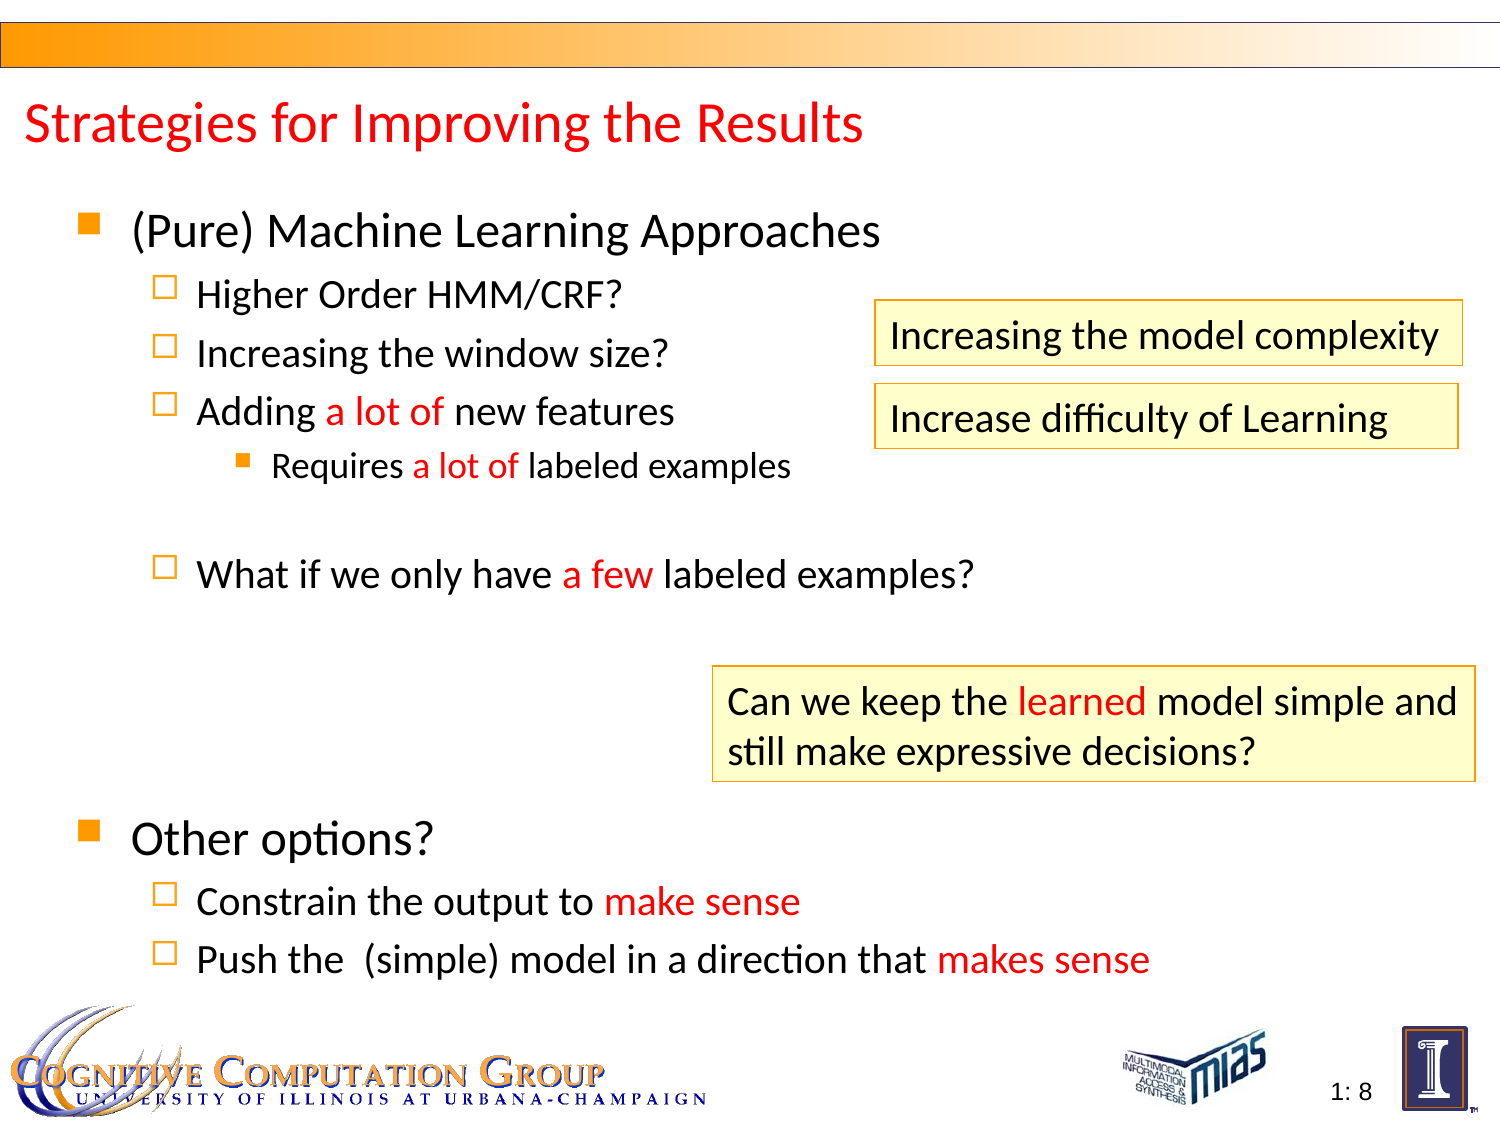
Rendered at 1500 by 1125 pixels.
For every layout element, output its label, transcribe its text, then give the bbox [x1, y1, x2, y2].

text_box Increasing the model complexity [874, 299, 1463, 366]
text_box Increase difficulty of Learning [875, 383, 1459, 449]
slide_number Page 20 [562, 23, 566, 67]
slide_number 1: 8 [1237, 1074, 1388, 1113]
title Strategies for Improving the Results [24, 75, 1375, 163]
list (Pure) Machine Learning Approaches Higher Order HMM/CRF? Increasing the window size? Adding a lot of new features Requires a lot of labeled examples What if we only have a few labeled examples? Other options? Constrain the output to make sense Push the (simple) model in a direction that makes sense [75, 200, 1425, 1013]
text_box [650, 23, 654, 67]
picture [0, 1000, 713, 1125]
picture [1120, 1021, 1275, 1113]
text_box Can we keep the learned model simple and still make expressive decisions? [712, 666, 1475, 782]
